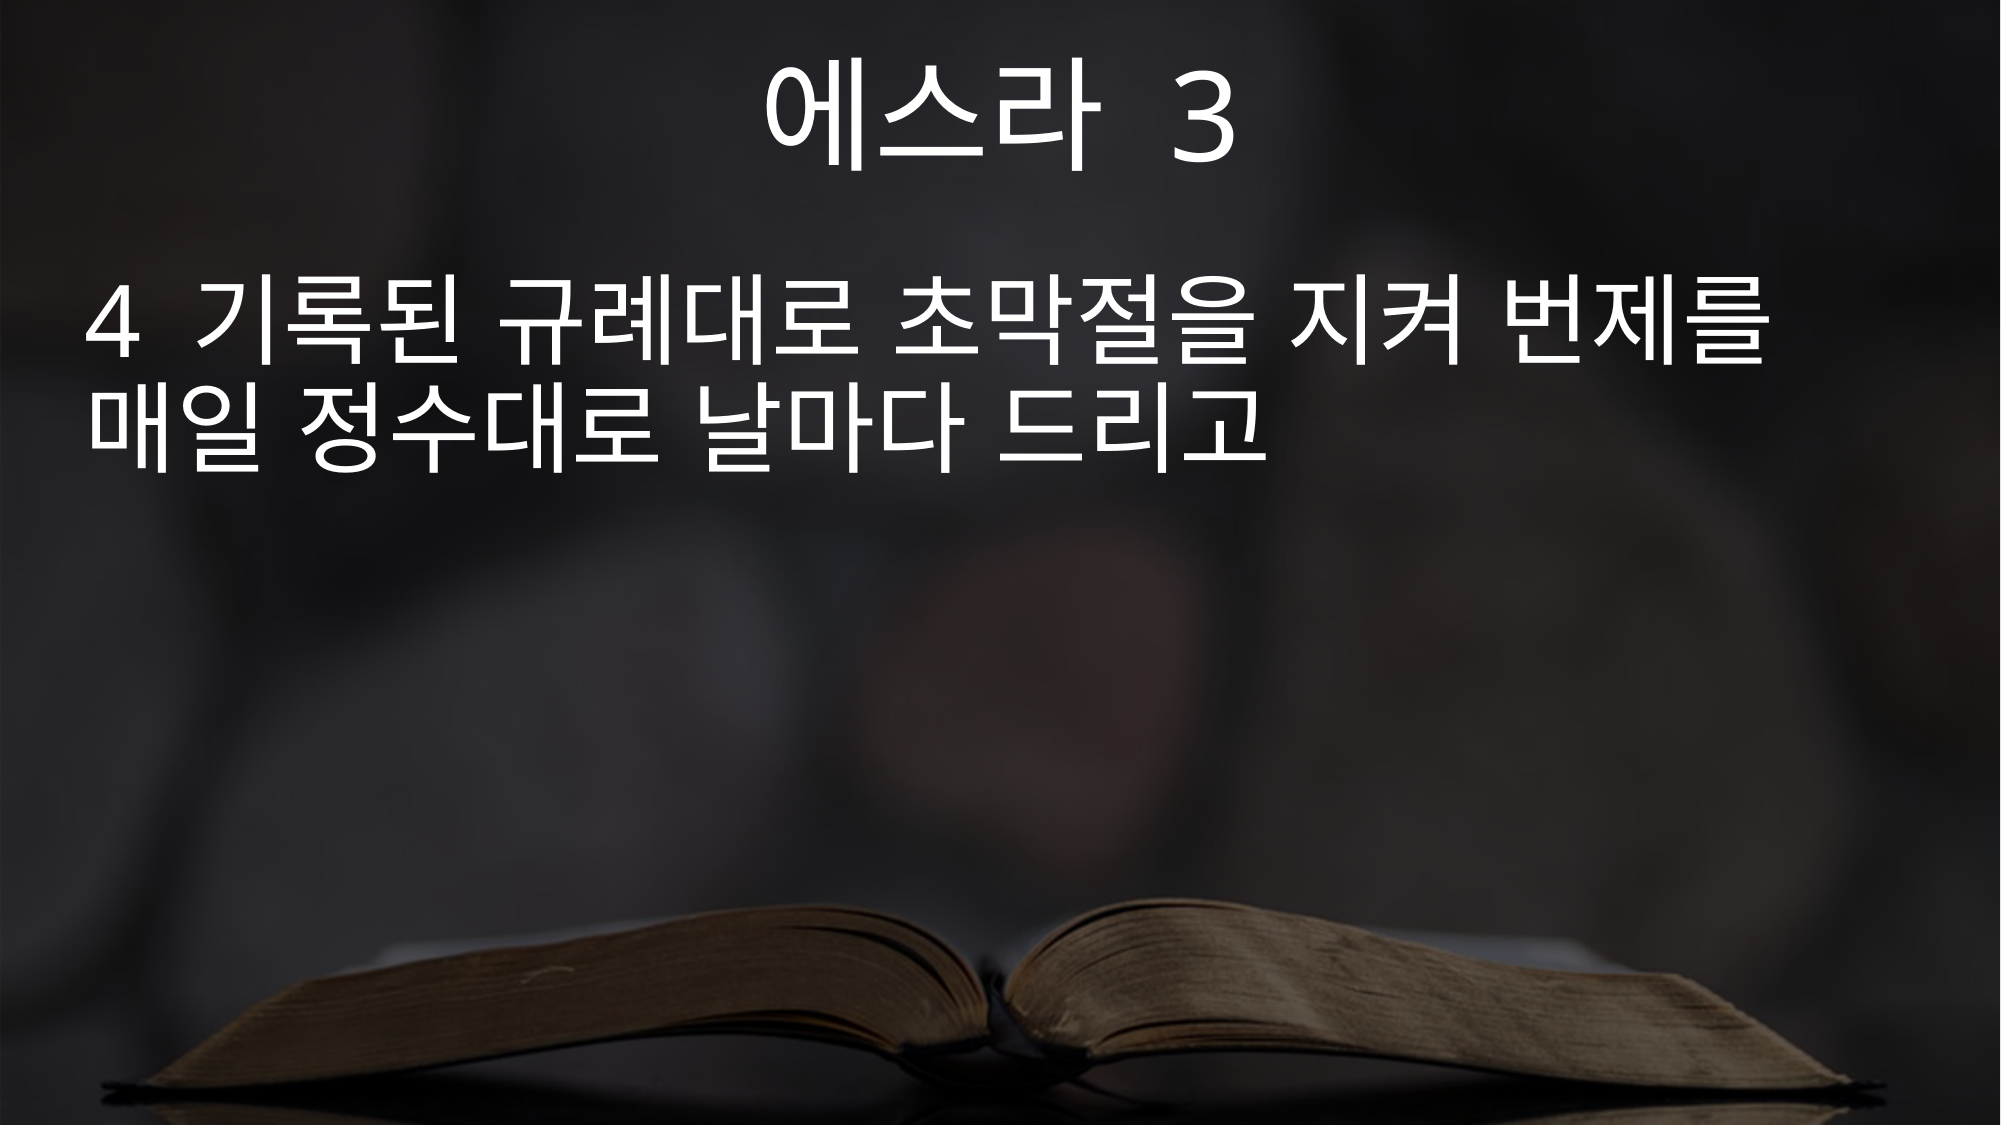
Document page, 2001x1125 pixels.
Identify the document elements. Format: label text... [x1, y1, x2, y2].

picture [0, 0, 2001, 1125]
footer 에스라 3 [0, 32, 2000, 192]
list 4 기록된 규례대로 초막절을 지켜 번제를 매일 정수대로 날마다 드리고 [69, 263, 1953, 423]
